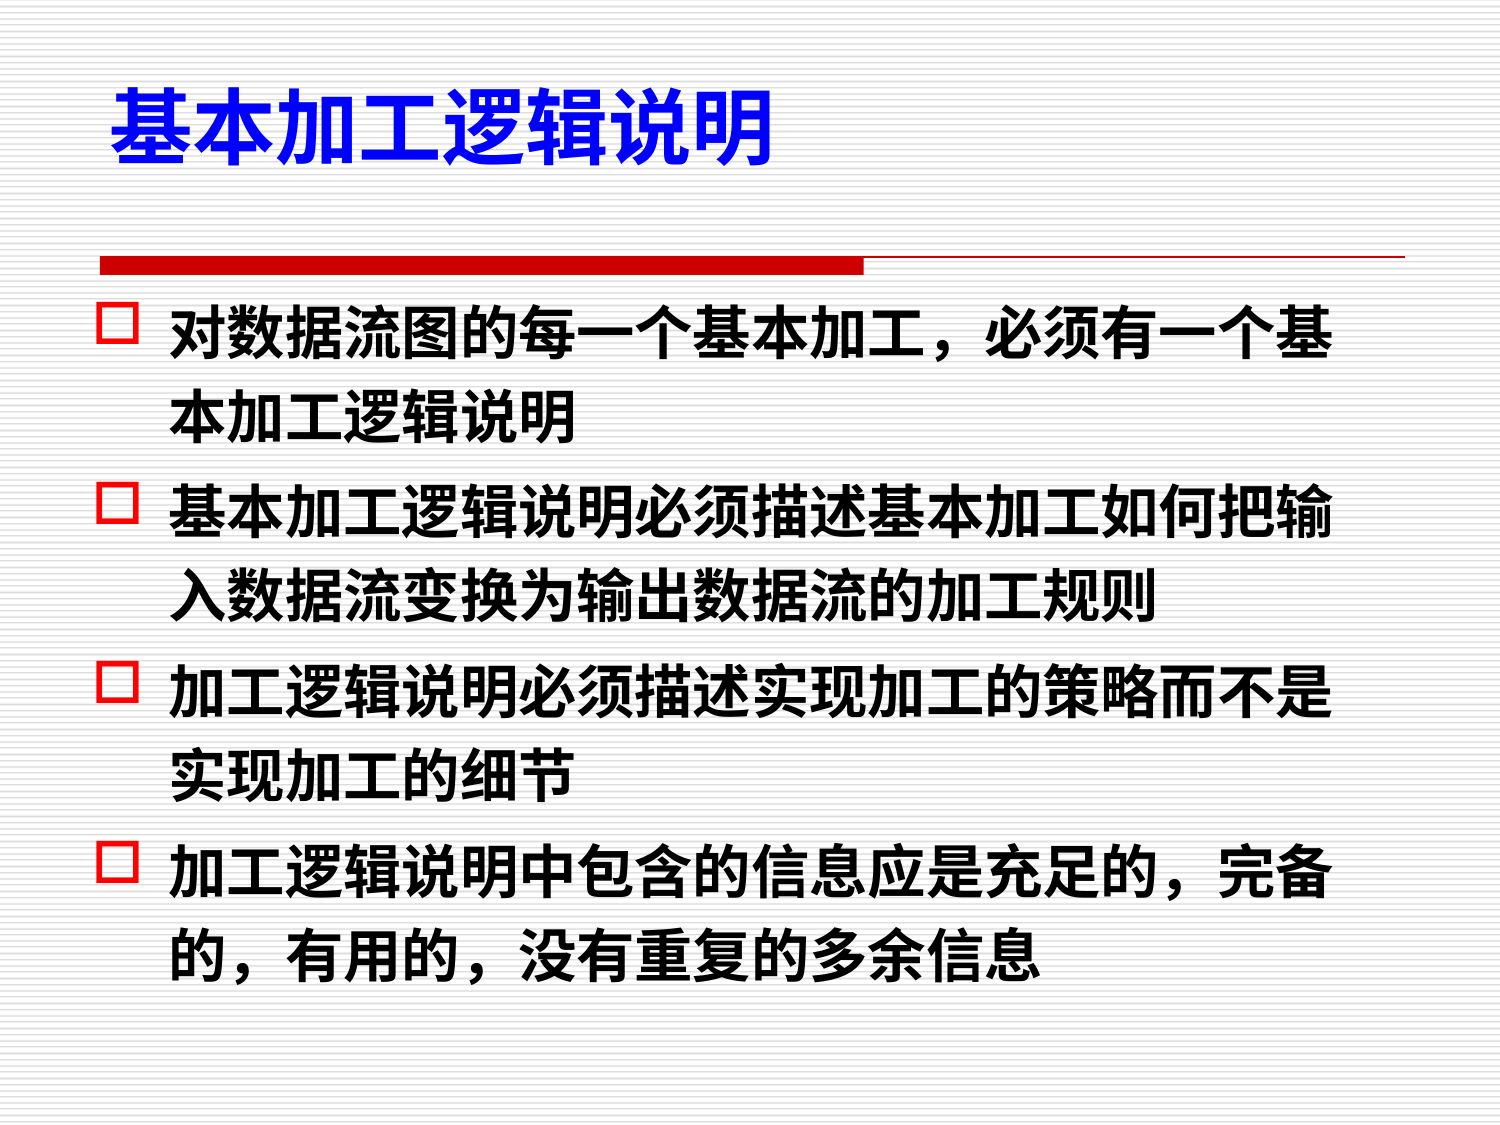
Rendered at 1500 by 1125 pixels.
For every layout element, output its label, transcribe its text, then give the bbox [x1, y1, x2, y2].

text_box 对数据流图的每一个基本加工，必须有一个基本加工逻辑说明 基本加工逻辑说明必须描述基本加工如何把输入数据流变换为输出数据流的加工规则 加工逻辑说明必须描述实现加工的策略而不是实现加工的细节 加工逻辑说明中包含的信息应是充足的，完备的，有用的，没有重复的多余信息 [76, 274, 1402, 1073]
picture [0, 0, 1500, 1125]
text_box 基本加工逻辑说明 [94, 67, 791, 183]
